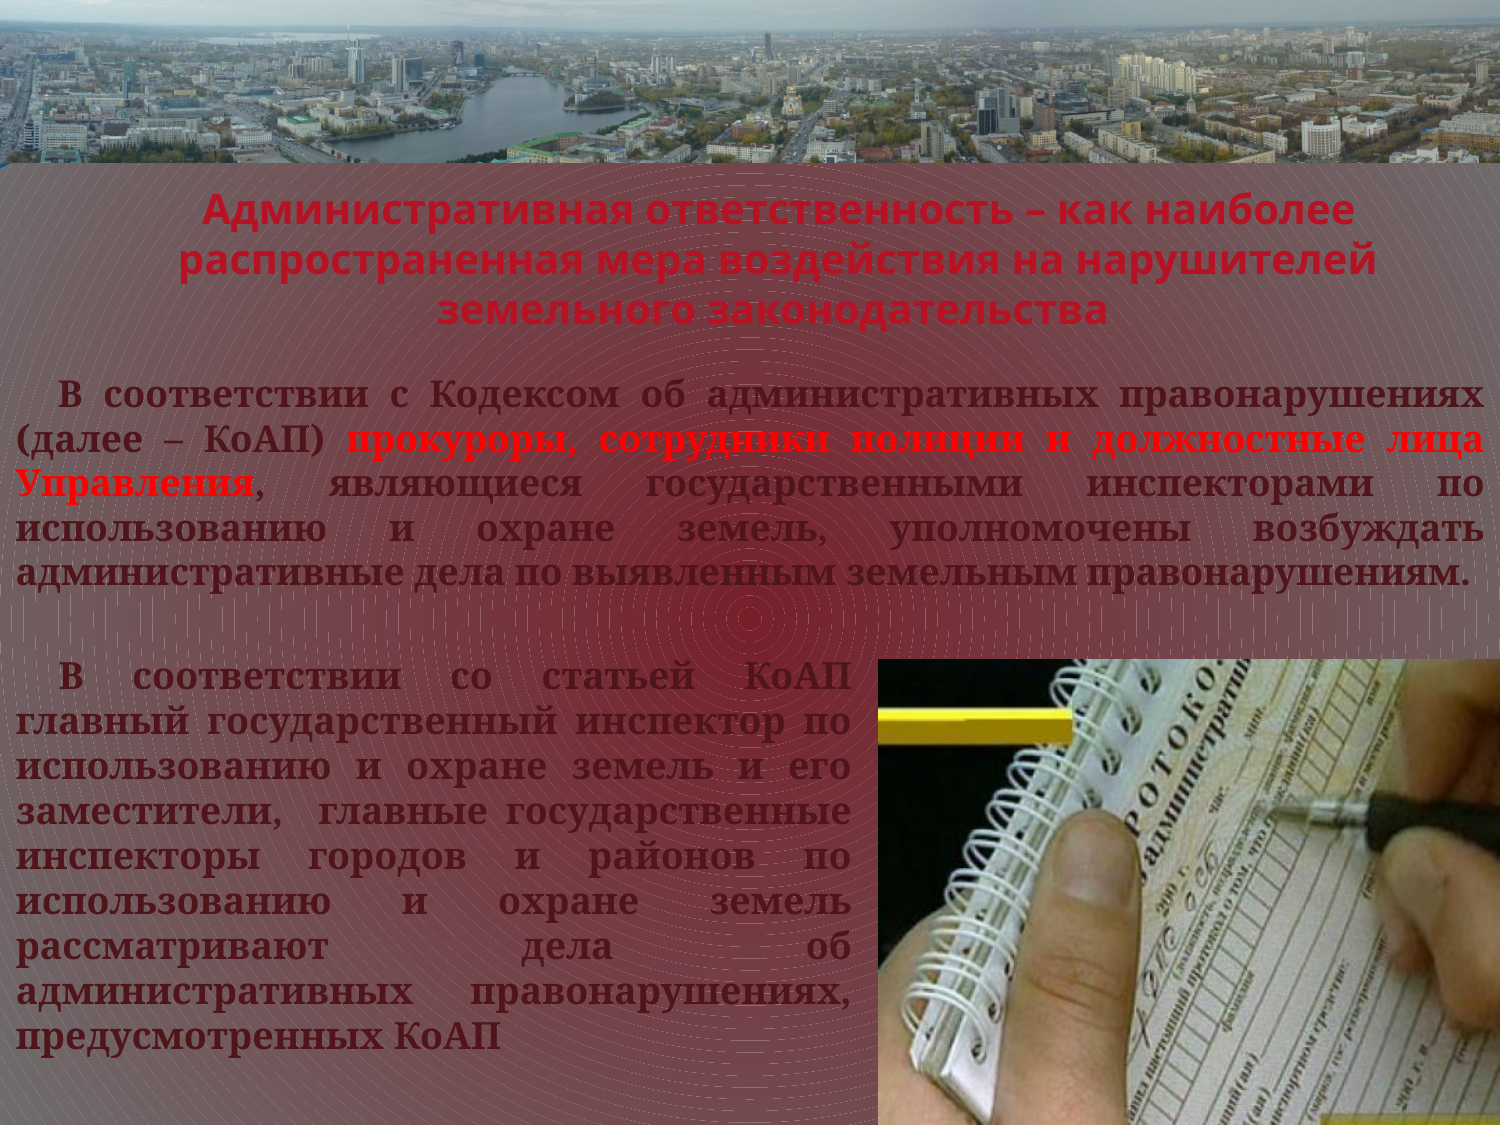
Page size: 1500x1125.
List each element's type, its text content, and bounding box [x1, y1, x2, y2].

text_box В соответствии с Кодексом об административных правонарушениях (далее – КоАП) прокуроры, сотрудники полиции и должностные лица Управления, являющиеся государственными инспекторами по использованию и охране земель, уполномочены возбуждать административные дела по выявленным земельным правонарушениям. [0, 363, 1500, 610]
text_box Административная ответственность – как наиболее распространенная мера воздействия на нарушителей земельного законодательства [0, 175, 1500, 363]
picture [0, 0, 1500, 164]
picture [878, 658, 1500, 1125]
text_box В соответствии со статьей КоАП главный государственный инспектор по использованию и охране земель и его заместители, главные государственные инспекторы городов и районов по использованию и охране земель рассматривают дела об административных правонарушениях, предусмотренных КоАП [0, 644, 868, 1125]
